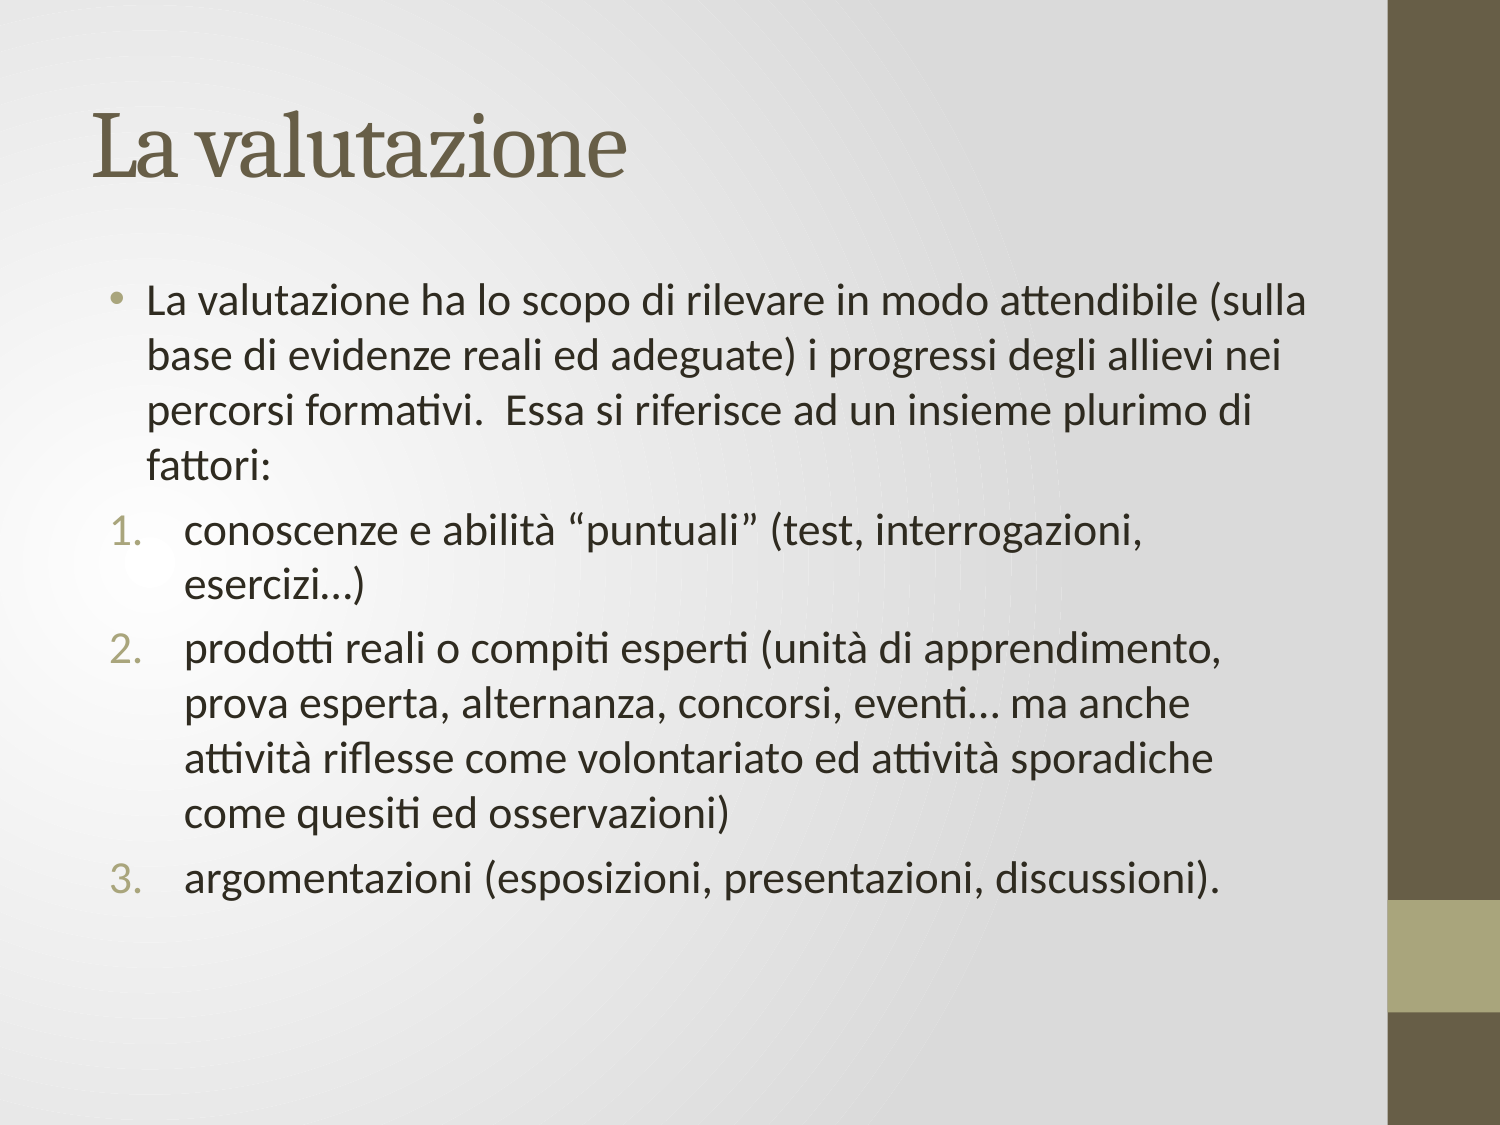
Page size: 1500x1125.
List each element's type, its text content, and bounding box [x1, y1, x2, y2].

title La valutazione [75, 45, 1325, 233]
list La valutazione ha lo scopo di rilevare in modo attendibile (sulla base di evidenze reali ed adeguate) i progressi degli allievi nei percorsi formativi. Essa si riferisce ad un insieme plurimo di fattori: conoscenze e abilità “puntuali” (test, interrogazioni, esercizi…) prodotti reali o compiti esperti (unità di apprendimento, prova esperta, alternanza, concorsi, eventi… ma anche attività riflesse come volontariato ed attività sporadiche come quesiti ed osservazioni) argomentazioni (esposizioni, presentazioni, discussioni). [75, 262, 1325, 1050]
